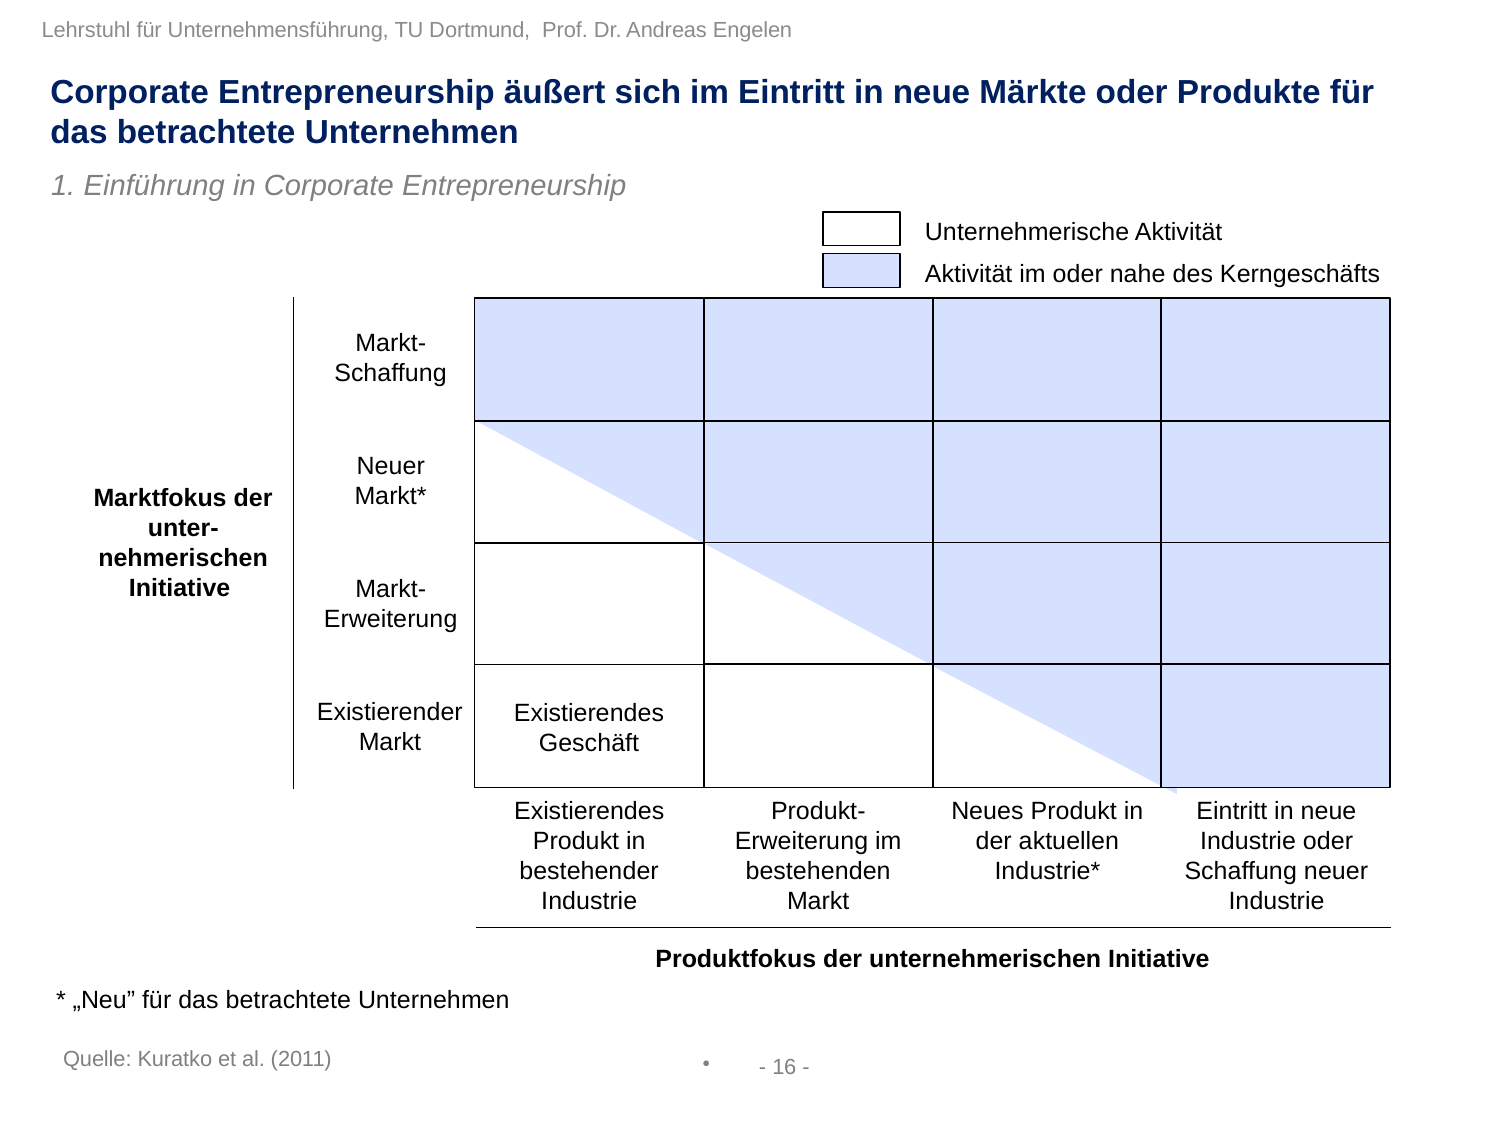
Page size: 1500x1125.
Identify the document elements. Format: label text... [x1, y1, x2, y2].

text_box Corporate Entrepreneurship äußert sich im Eintritt in neue Märkte oder Produkte für das betrachtete Unternehmen [35, 63, 1433, 158]
text_box * „Neu” für das betrachtete Unternehmen [41, 976, 873, 1021]
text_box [822, 207, 1240, 249]
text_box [822, 249, 1398, 296]
text_box 1. Einführung in Corporate Entrepreneurship [36, 159, 643, 209]
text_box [78, 296, 1392, 979]
slide_number - 16 - [599, 1045, 913, 1093]
text_box Quelle: Kuratko et al. (2011) [48, 1037, 354, 1079]
